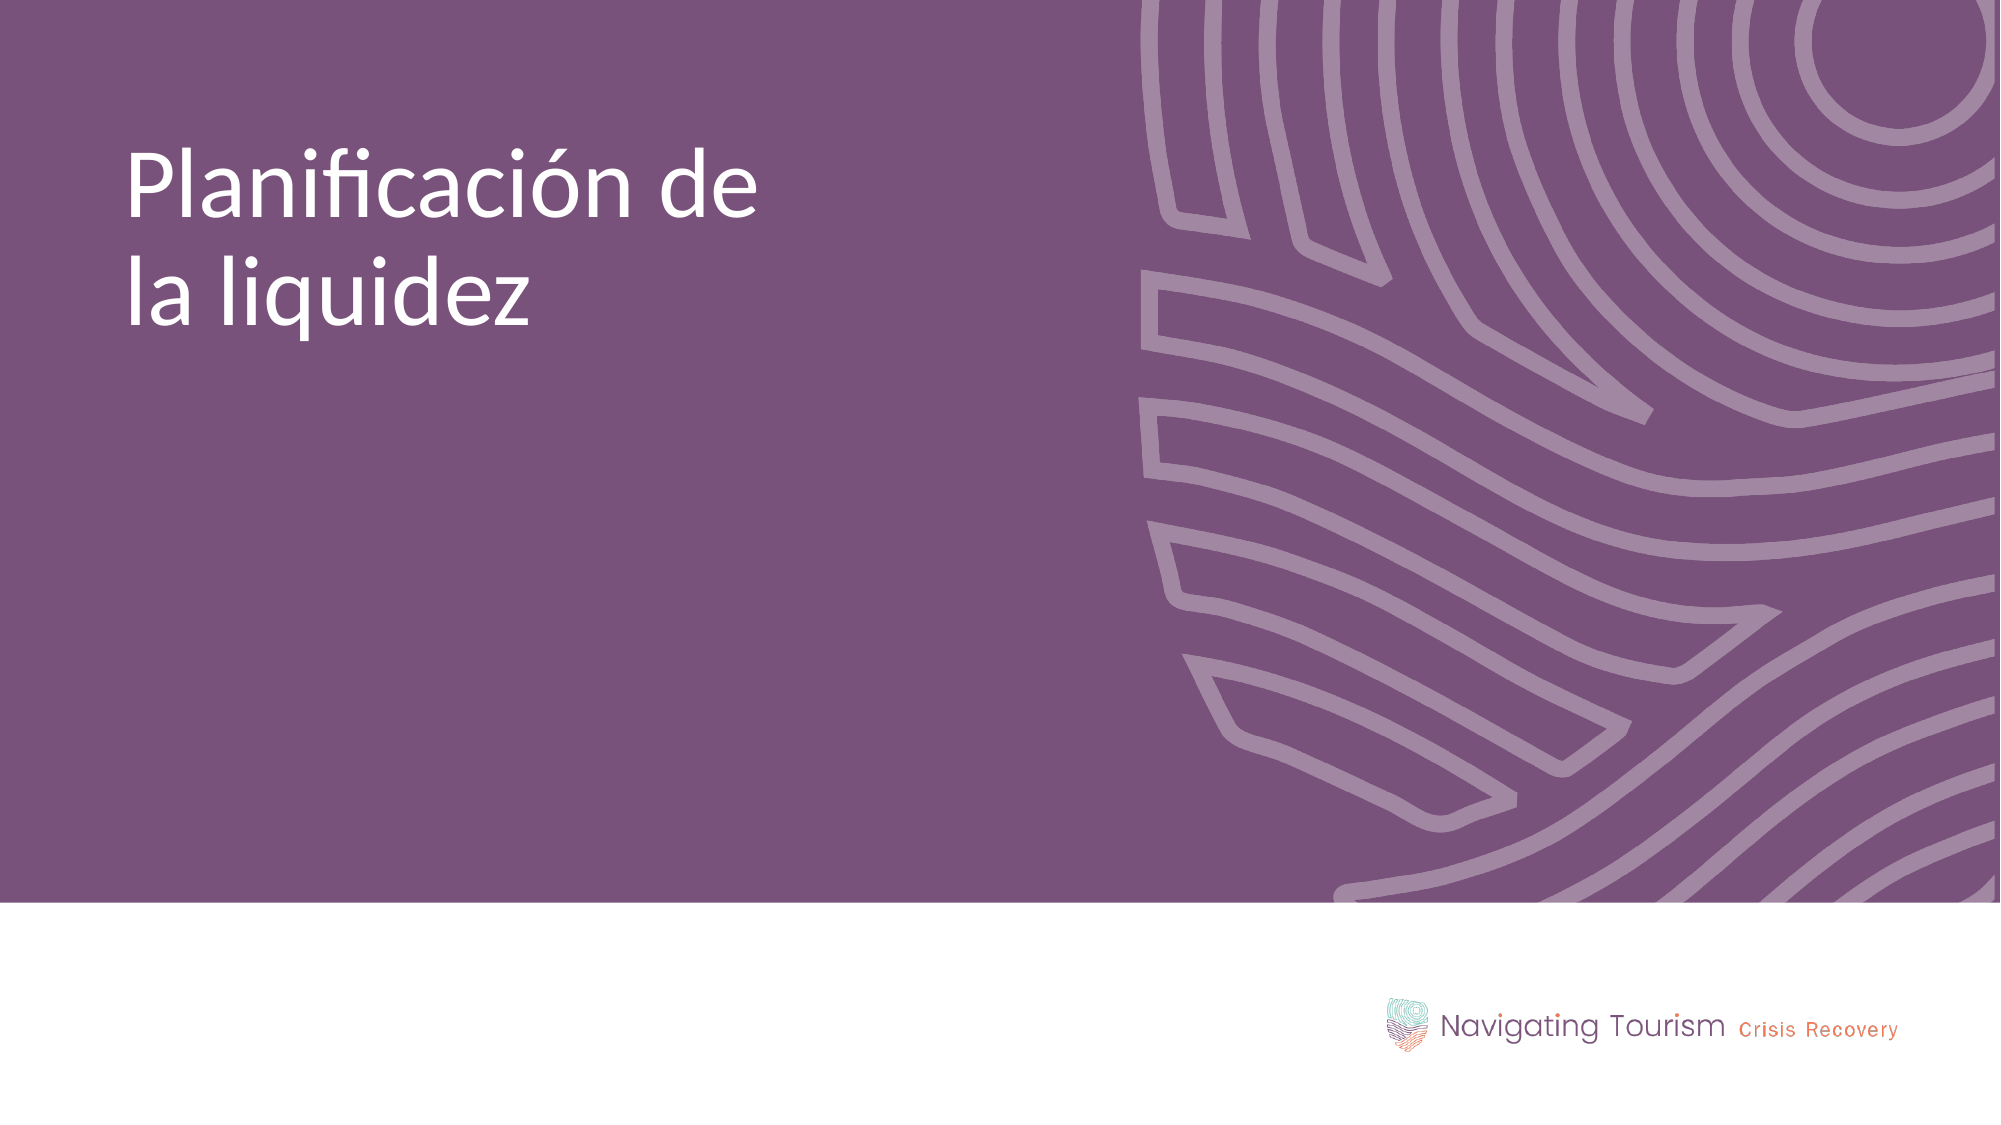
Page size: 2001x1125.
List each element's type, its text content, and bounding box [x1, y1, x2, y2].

list Planificación de la liquidez [109, 123, 820, 726]
picture [1387, 993, 1433, 1056]
picture [1138, 0, 1995, 903]
picture [1434, 1000, 1899, 1050]
